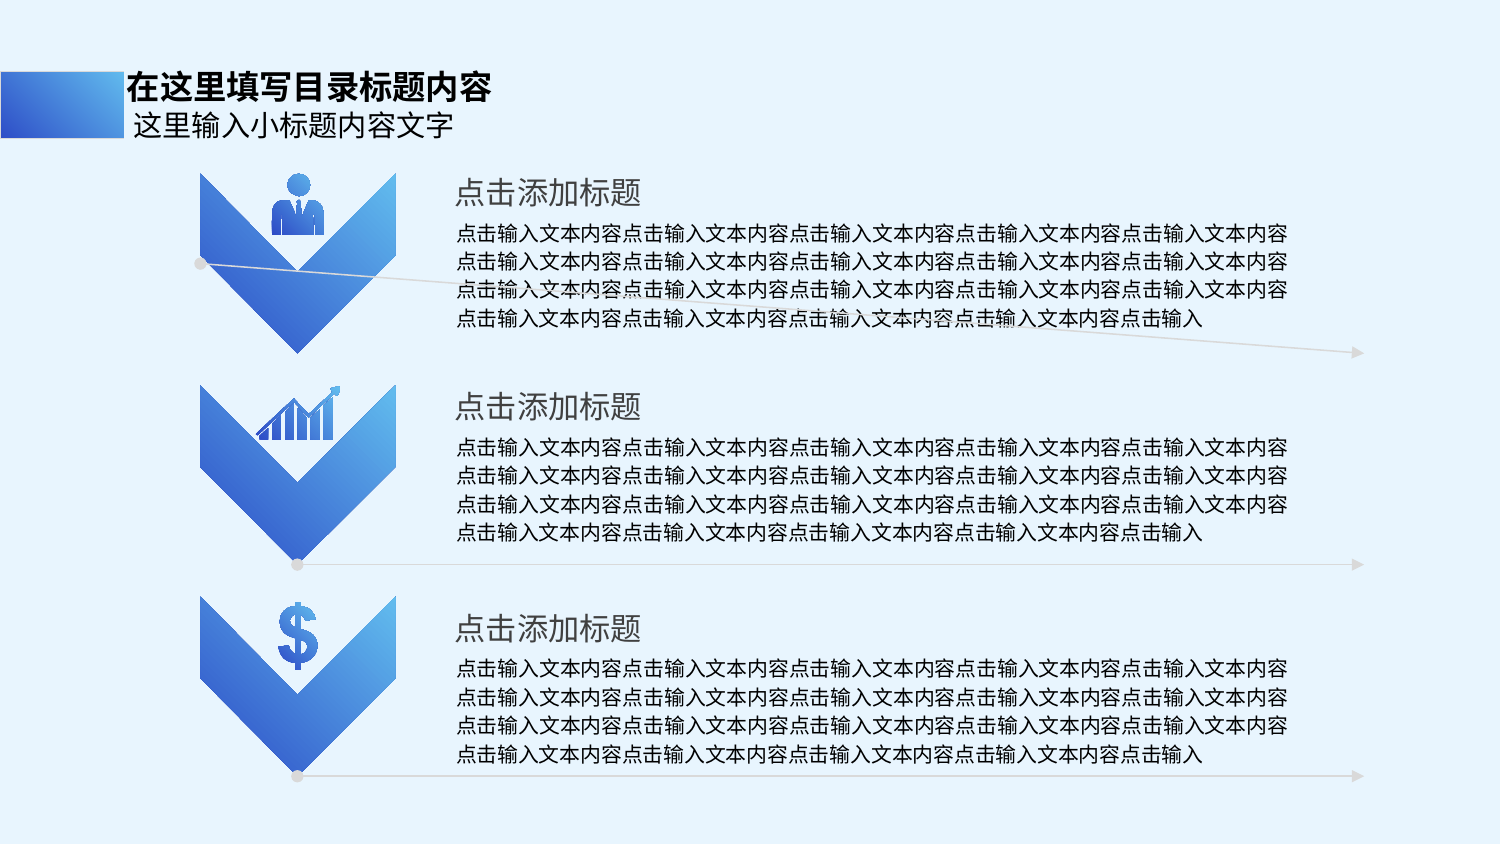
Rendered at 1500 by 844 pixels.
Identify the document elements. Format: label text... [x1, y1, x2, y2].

text_box [0, 69, 118, 140]
text_box [269, 171, 326, 237]
text_box 点击添加标题 [443, 590, 662, 647]
text_box 点击输入文本内容点击输入文本内容点击输入文本内容点击输入文本内容点击输入文本内容点击输入文本内容点击输入文本内容点击输入文本内容点击输入文本内容点击输入文本内容点击输入文本内容点击输入文本内容点击输入文本内容点击输入文本内容点击输入文本内容点击输入文本内容点击输入文本内容点击输入文本内容点击输入文本内容点击输入 [444, 647, 1299, 773]
text_box 这里输入小标题内容文字 [118, 99, 471, 150]
text_box [198, 383, 398, 562]
text_box [253, 384, 342, 442]
text_box [198, 171, 398, 276]
text_box [198, 594, 398, 774]
text_box 点击添加标题 [443, 154, 662, 211]
text_box [276, 600, 320, 673]
text_box 在这里填写目录标题内容 [112, 59, 538, 114]
text_box 点击添加标题 [443, 368, 662, 426]
text_box [207, 265, 376, 355]
text_box 点击输入文本内容点击输入文本内容点击输入文本内容点击输入文本内容点击输入文本内容点击输入文本内容点击输入文本内容点击输入文本内容点击输入文本内容点击输入文本内容点击输入文本内容点击输入文本内容点击输入文本内容点击输入文本内容点击输入文本内容点击输入文本内容点击输入文本内容点击输入文本内容点击输入文本内容点击输入 [444, 211, 1299, 337]
text_box 点击输入文本内容点击输入文本内容点击输入文本内容点击输入文本内容点击输入文本内容点击输入文本内容点击输入文本内容点击输入文本内容点击输入文本内容点击输入文本内容点击输入文本内容点击输入文本内容点击输入文本内容点击输入文本内容点击输入文本内容点击输入文本内容点击输入文本内容点击输入文本内容点击输入文本内容点击输入 [444, 425, 1299, 551]
